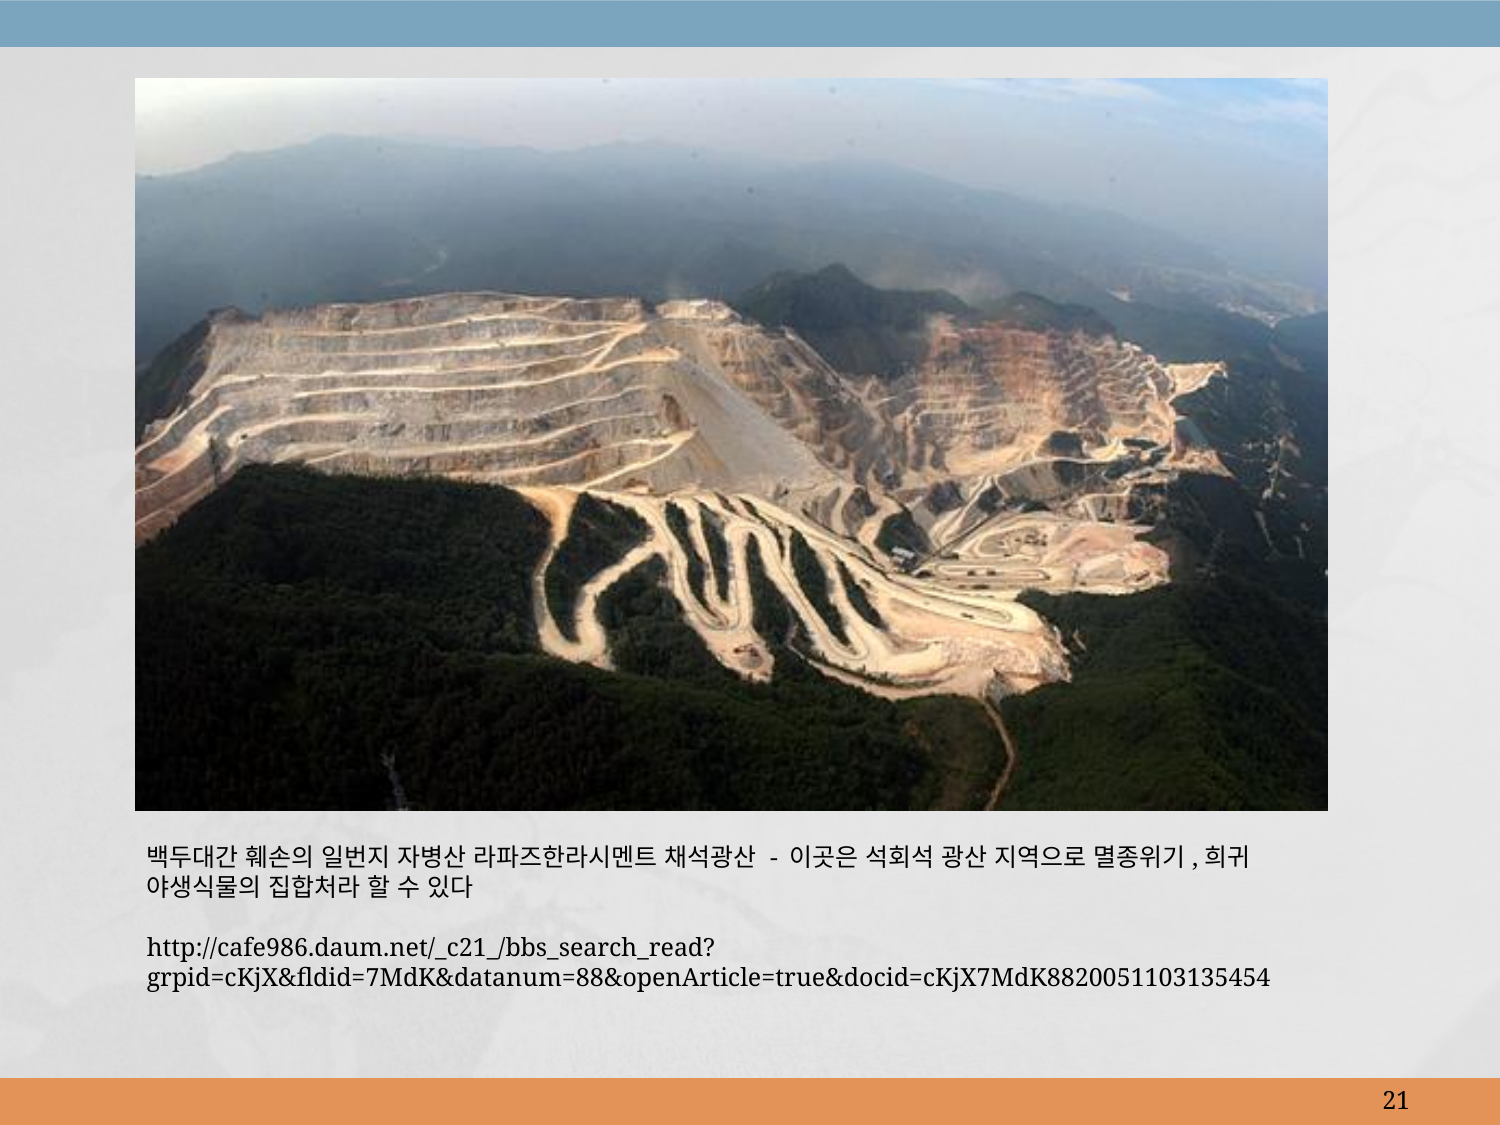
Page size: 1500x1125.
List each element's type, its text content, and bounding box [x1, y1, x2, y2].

slide_number 21 [1074, 1078, 1425, 1125]
text_box 백두대간 훼손의 일번지 자병산 라파즈한라시멘트 채석광산 - 이곳은 석회석 광산 지역으로 멸종위기,희귀 야생식물의 집합처라 할 수 있다 http://cafe986.daum.net/_c21_/bbs_search_read?grpid=cKjX&fldid=7MdK&datanum=88&openArticle=true&docid=cKjX7MdK8820051103135454 [132, 834, 1328, 999]
picture [135, 78, 1328, 811]
